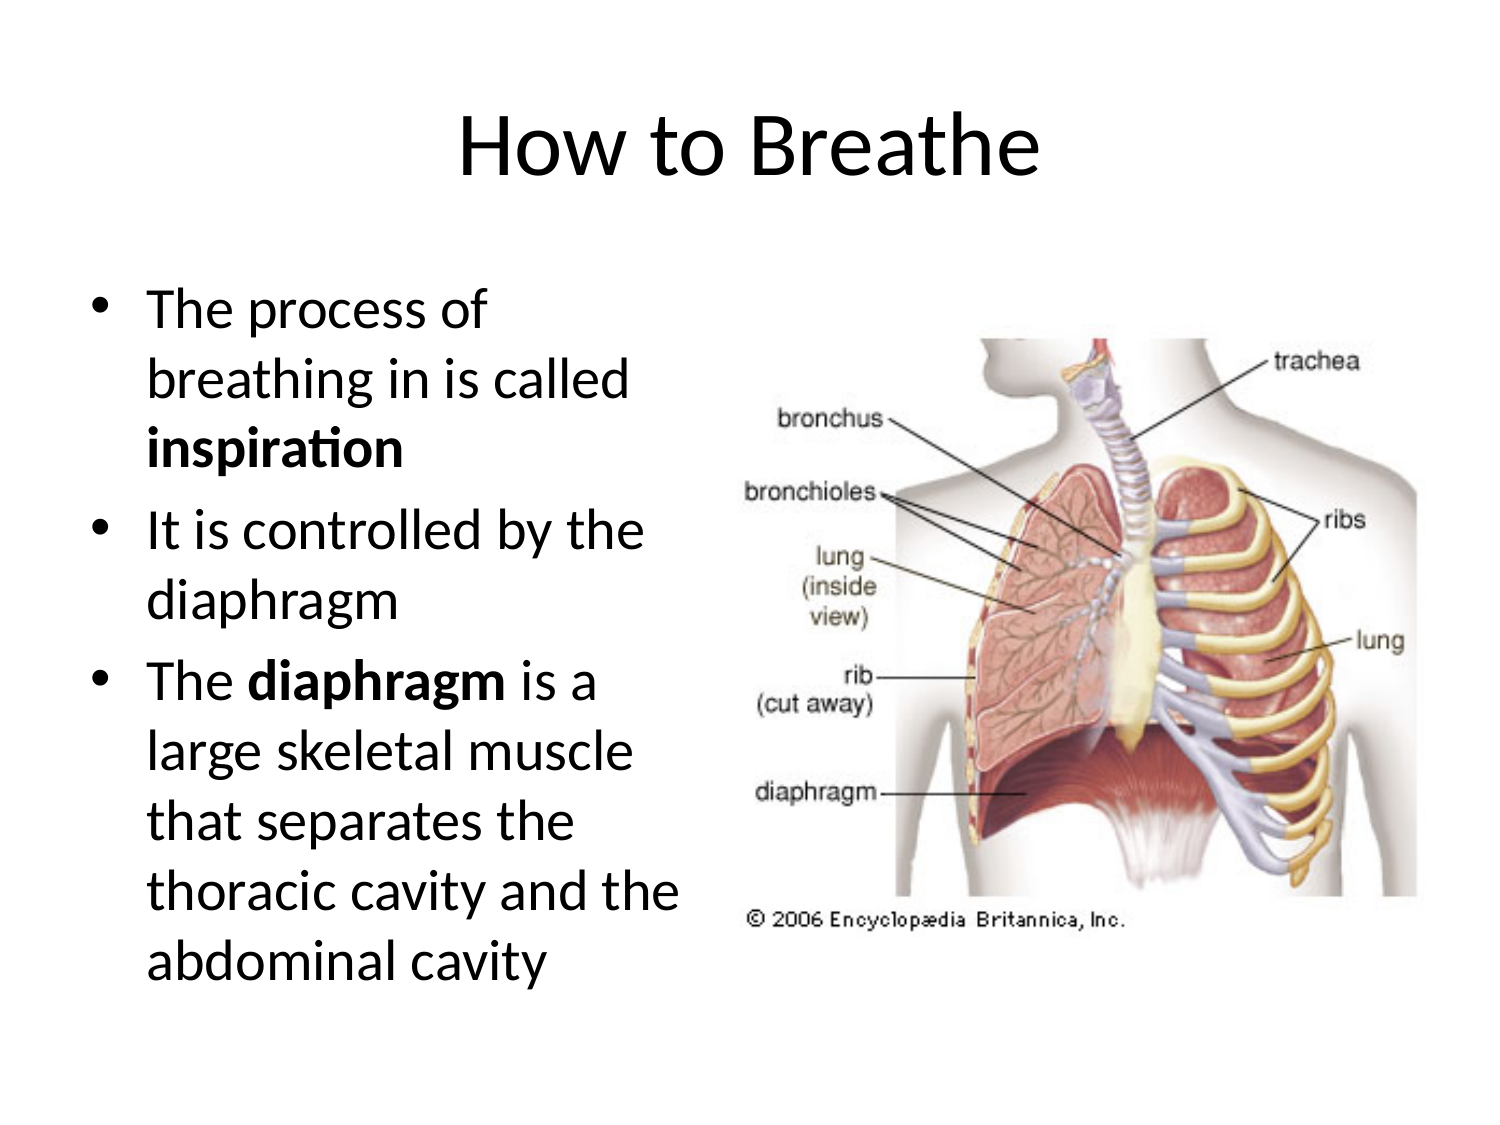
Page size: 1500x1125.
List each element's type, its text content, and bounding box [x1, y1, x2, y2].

list The process of breathing in is called inspiration It is controlled by the diaphragm The diaphragm is a large skeletal muscle that separates the thoracic cavity and the abdominal cavity [75, 262, 738, 1005]
picture [737, 324, 1426, 938]
title How to Breathe [75, 45, 1425, 233]
